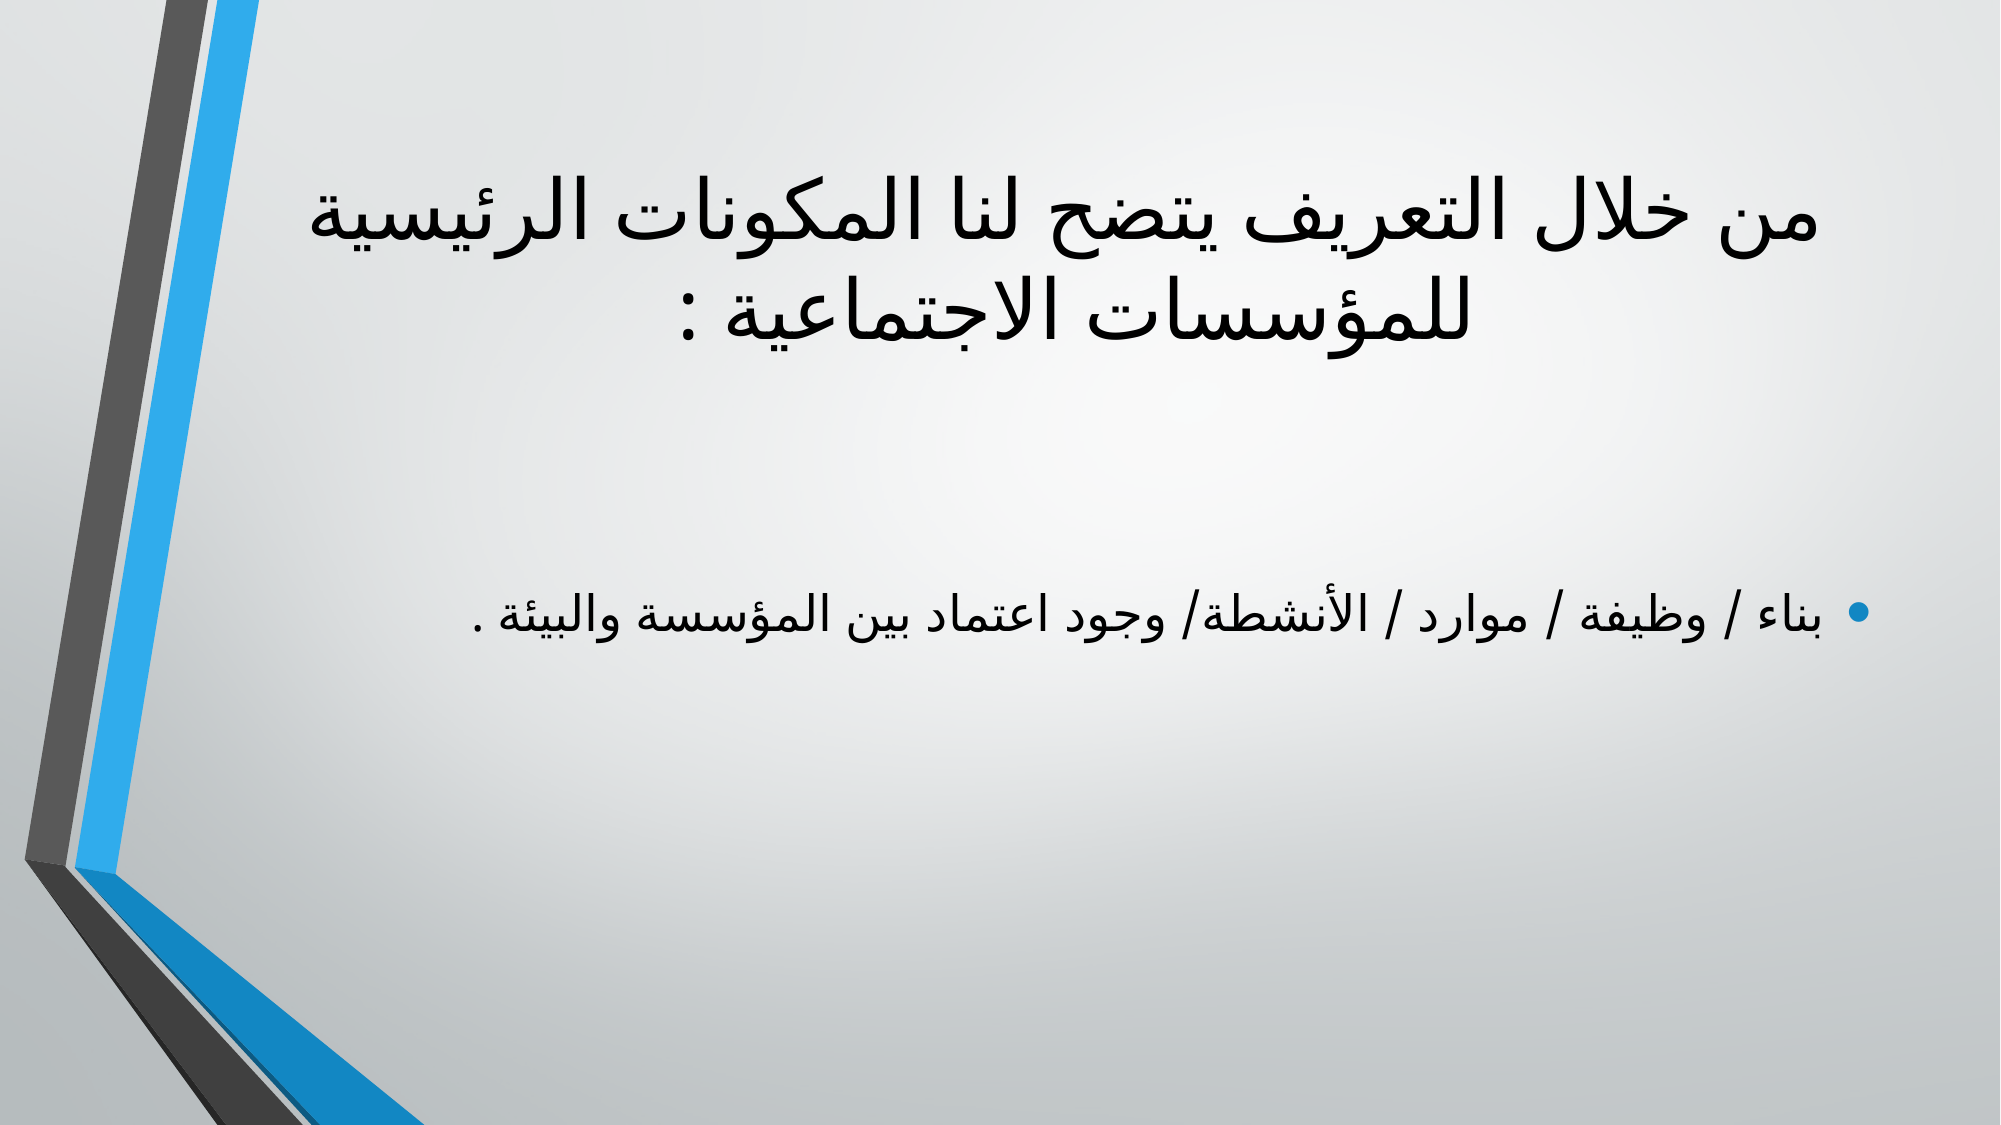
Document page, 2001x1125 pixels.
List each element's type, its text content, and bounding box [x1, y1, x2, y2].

title من خلال التعريف يتضح لنا المكونات الرئيسية للمؤسسات الاجتماعية : [243, 112, 1887, 400]
list بناء / وظيفة / موارد / الأنشطة/ وجود اعتماد بين المؤسسة والبيئة . [243, 437, 1887, 950]
